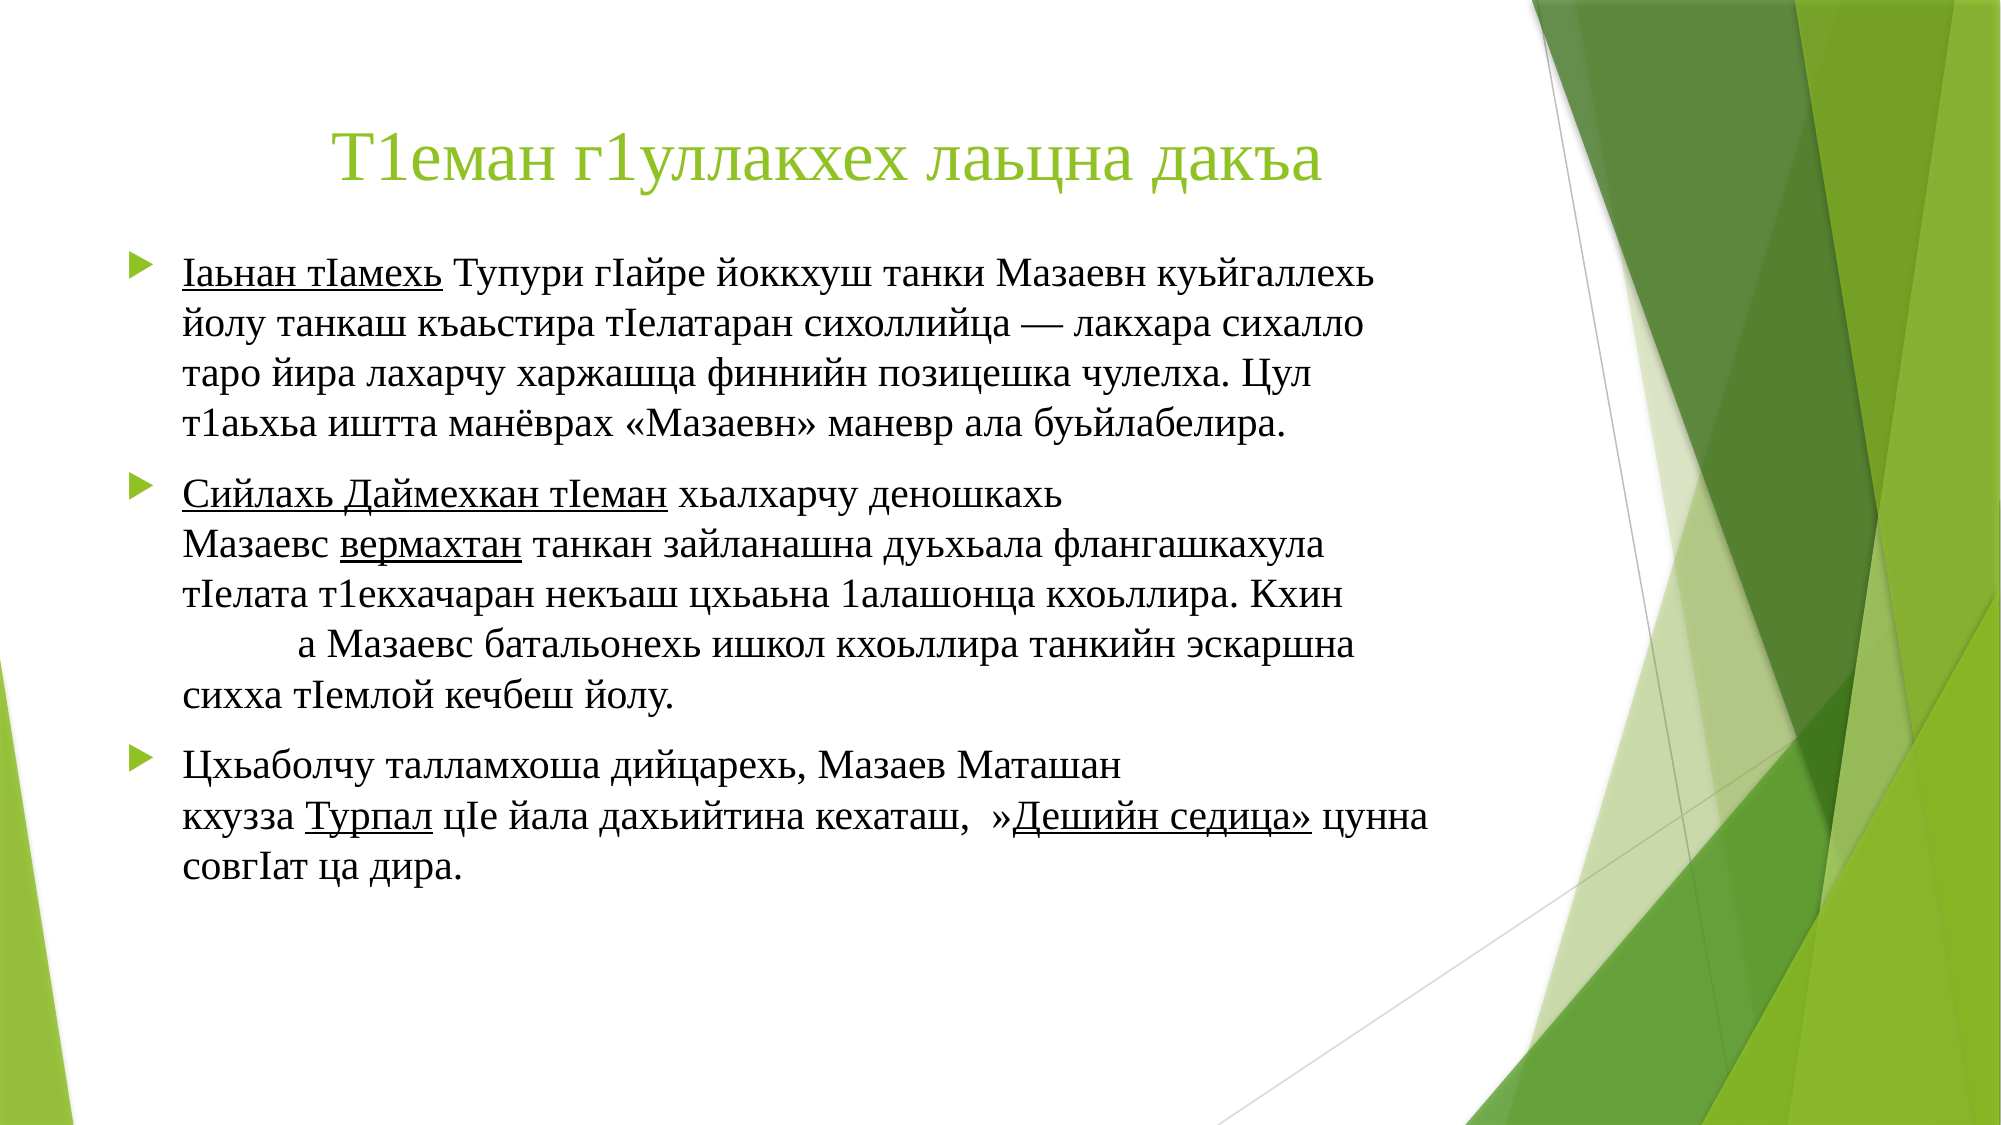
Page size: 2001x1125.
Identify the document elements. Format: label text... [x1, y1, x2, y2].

title Т1еман г1уллакхех лаьцна дакъа [174, 101, 1522, 204]
list Ӏаьнан тӀамехь Тупури гӀайре йоккхуш танки Мазаевн куьйгаллехь йолу танкаш къаьстира тӀелатаран сихоллийца — лакхара сихалло таро йира лахарчу харжашца финнийн позицешка чулелха. Цул т1аьхьа иштта манёврах «Мазаевн» маневр ала буьйлабелира. Сийлахь Даймехкан тӀеман хьалхарчу деношкахь Мазаевс вермахтан танкан зайланашна дуьхьала флангашкахула тӀелата т1екхачаран некъаш цхьаьна 1алашонца кхоьллира. Кхин а Мазаевс батальонехь ишкол кхоьллира танкийн эскаршна сихха тӀемлой кечбеш йолу. Цхьаболчу талламхоша дийцарехь, Мазаев Маташан кхузза Турпал цӀе йала дахьийтина кехаташ, »Дешийн седица» цунна совгӀат ца дира. [111, 237, 1444, 992]
